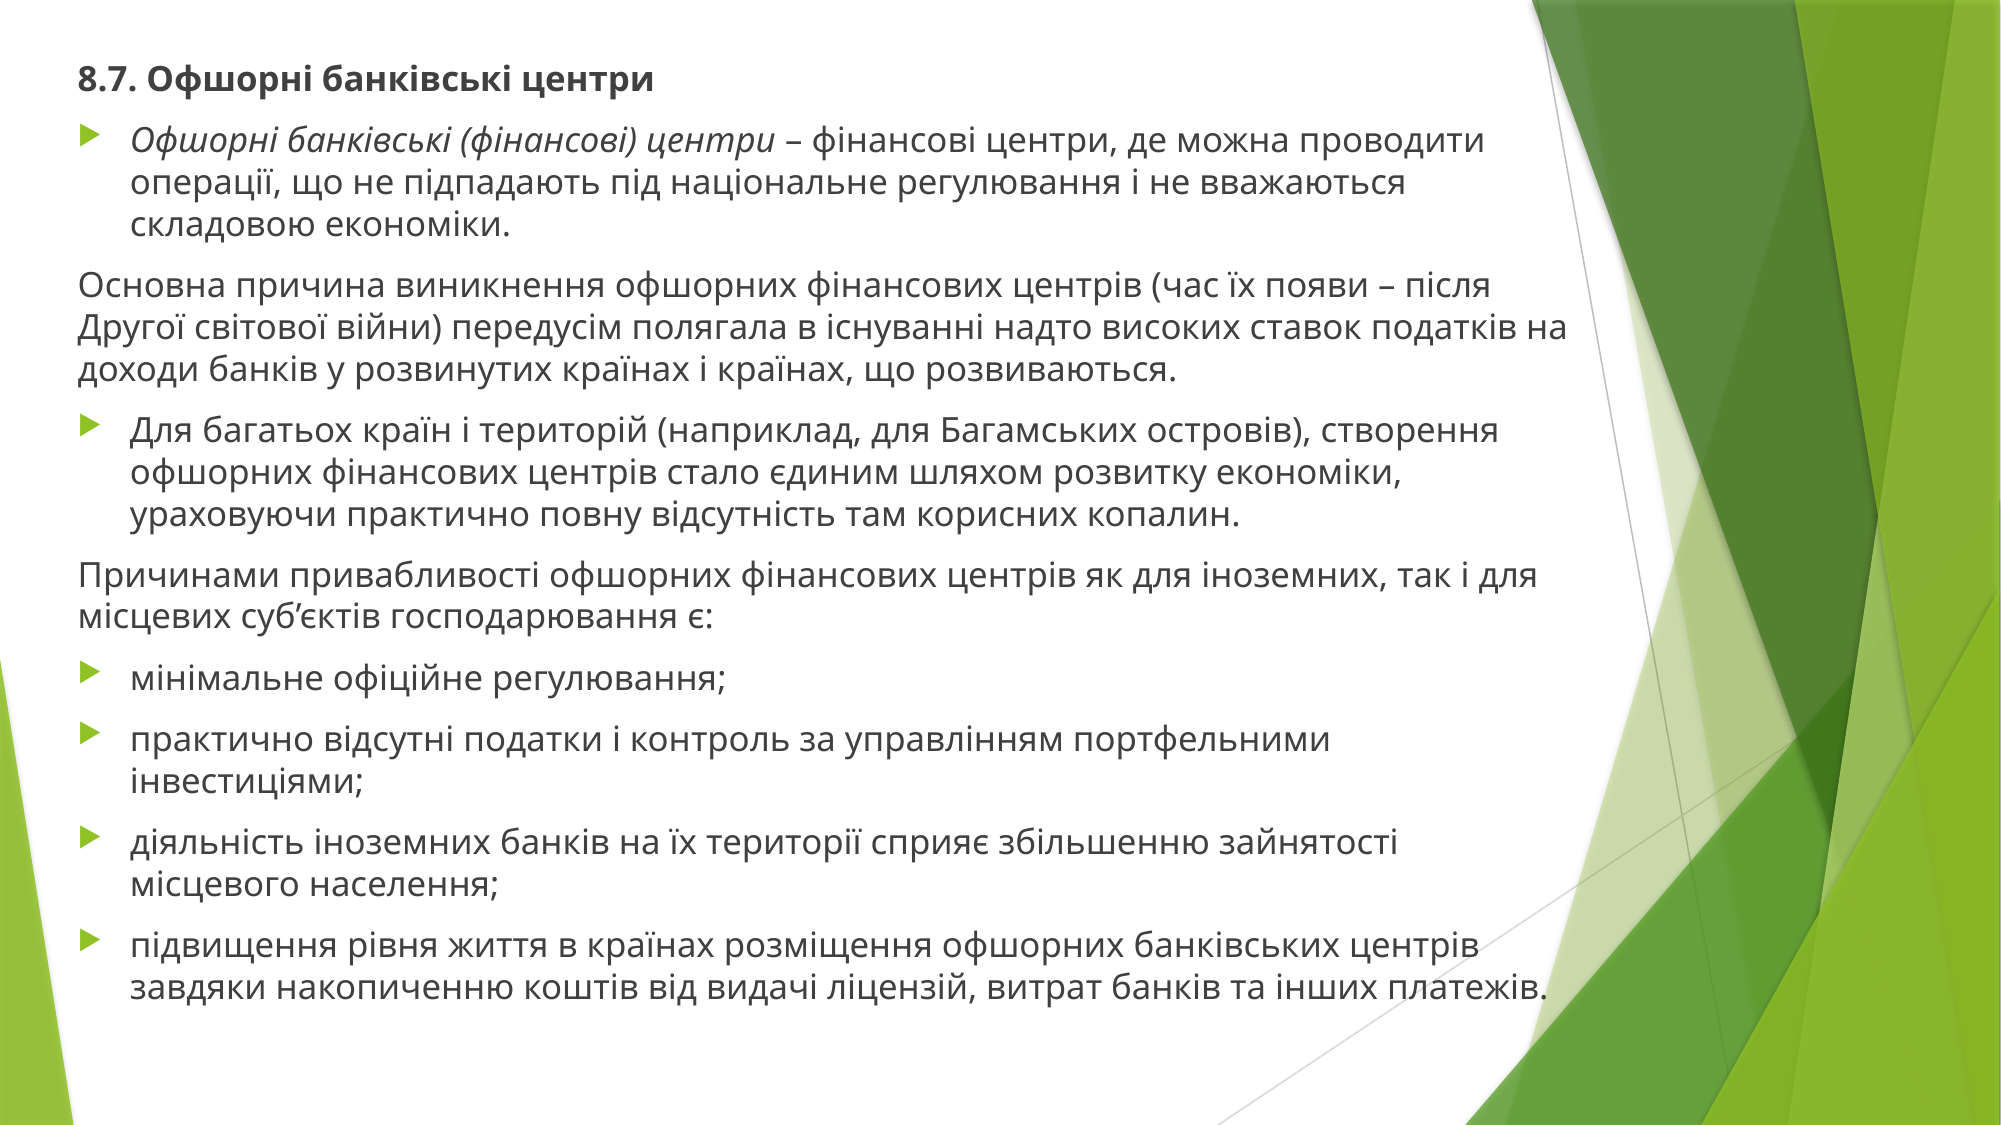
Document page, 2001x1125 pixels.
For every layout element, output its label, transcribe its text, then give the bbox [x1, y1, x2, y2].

list 8.7. Офшорні банківські центри Офшорні банківські (фінансові) центри – фінансові центри, де можна проводити операції, що не підпадають під національне регулювання і не вважаються складовою економіки. Основна причина виникнення офшорних фінансових центрів (час їх появи – після Другої світової війни) передусім полягала в існуванні надто високих ставок податків на доходи банків у розвинутих країнах і країнах, що розвиваються. Для багатьох країн і територій (наприклад, для Багамських островів), створення офшорних фінансових центрів стало єдиним шляхом розвитку економіки, ураховуючи практично повну відсутність там корисних копалин. Причинами привабливості офшорних фінансових центрів як для іноземних, так і для місцевих суб’єктів господарювання є: мінімальне офіційне регулювання; практично відсутні податки і контроль за управлінням портфельними інвестиціями; діяльність іноземних банків на їх території сприяє збільшенню зайнятості місцевого населення; підвищення рівня життя в країнах розміщення офшорних банківських центрів завдяки накопиченню коштів від видачі ліцензій, витрат банків та інших платежів. [62, 49, 1585, 1064]
